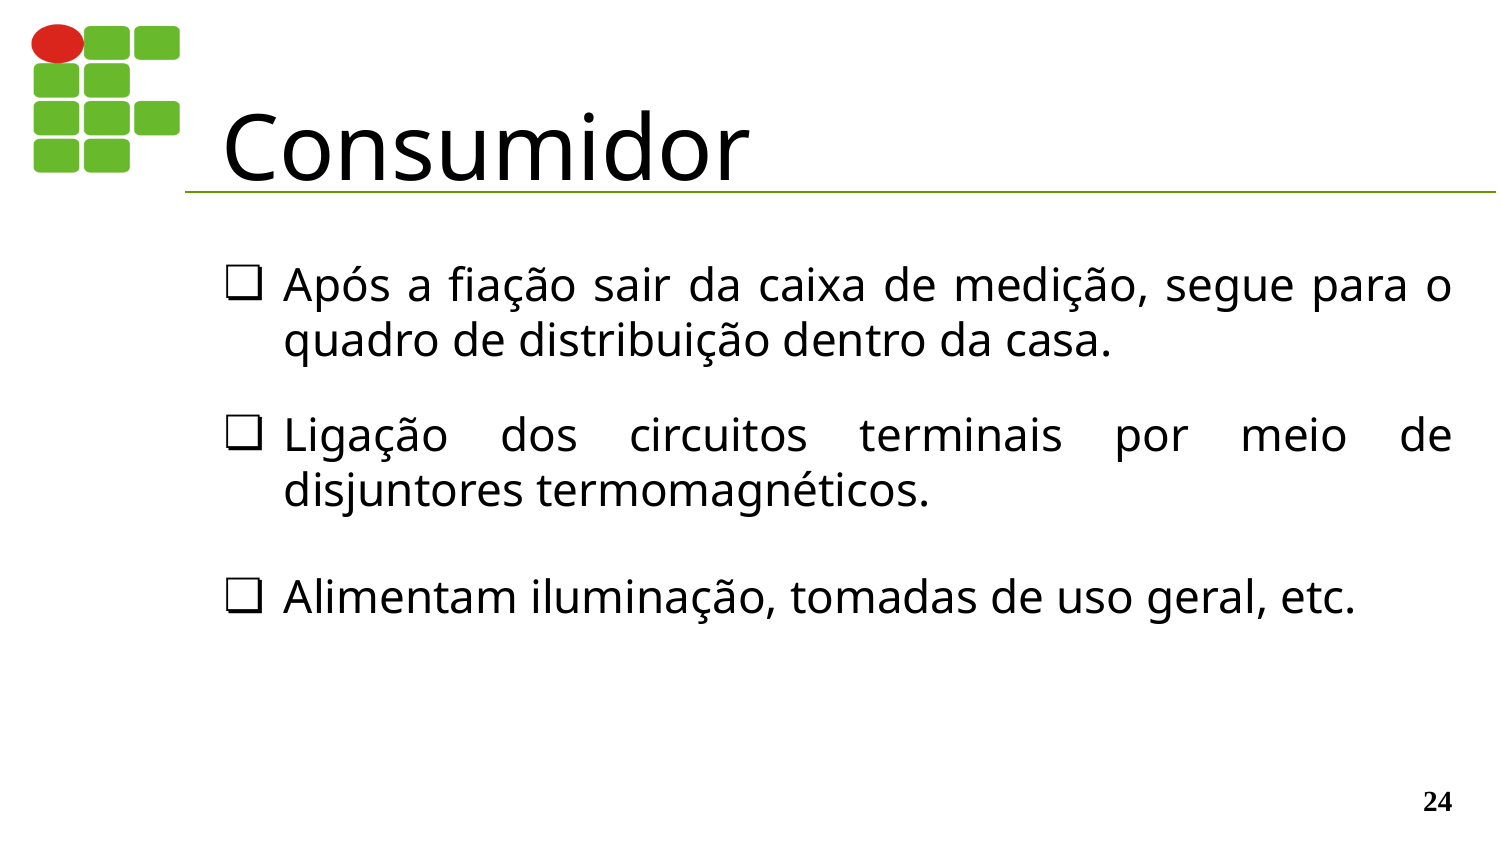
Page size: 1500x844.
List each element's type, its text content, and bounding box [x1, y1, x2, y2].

list Ligação dos circuitos terminais por meio de disjuntores termomagnéticos. [193, 398, 1469, 540]
list Alimentam iluminação, tomadas de uso geral, etc. [193, 560, 1469, 702]
list Após a fiação sair da caixa de medição, segue para o quadro de distribuição dentro da casa. [193, 248, 1469, 379]
title Consumidor [206, 26, 1468, 207]
text_box ‹#› [1155, 768, 1468, 825]
picture [29, 23, 182, 174]
